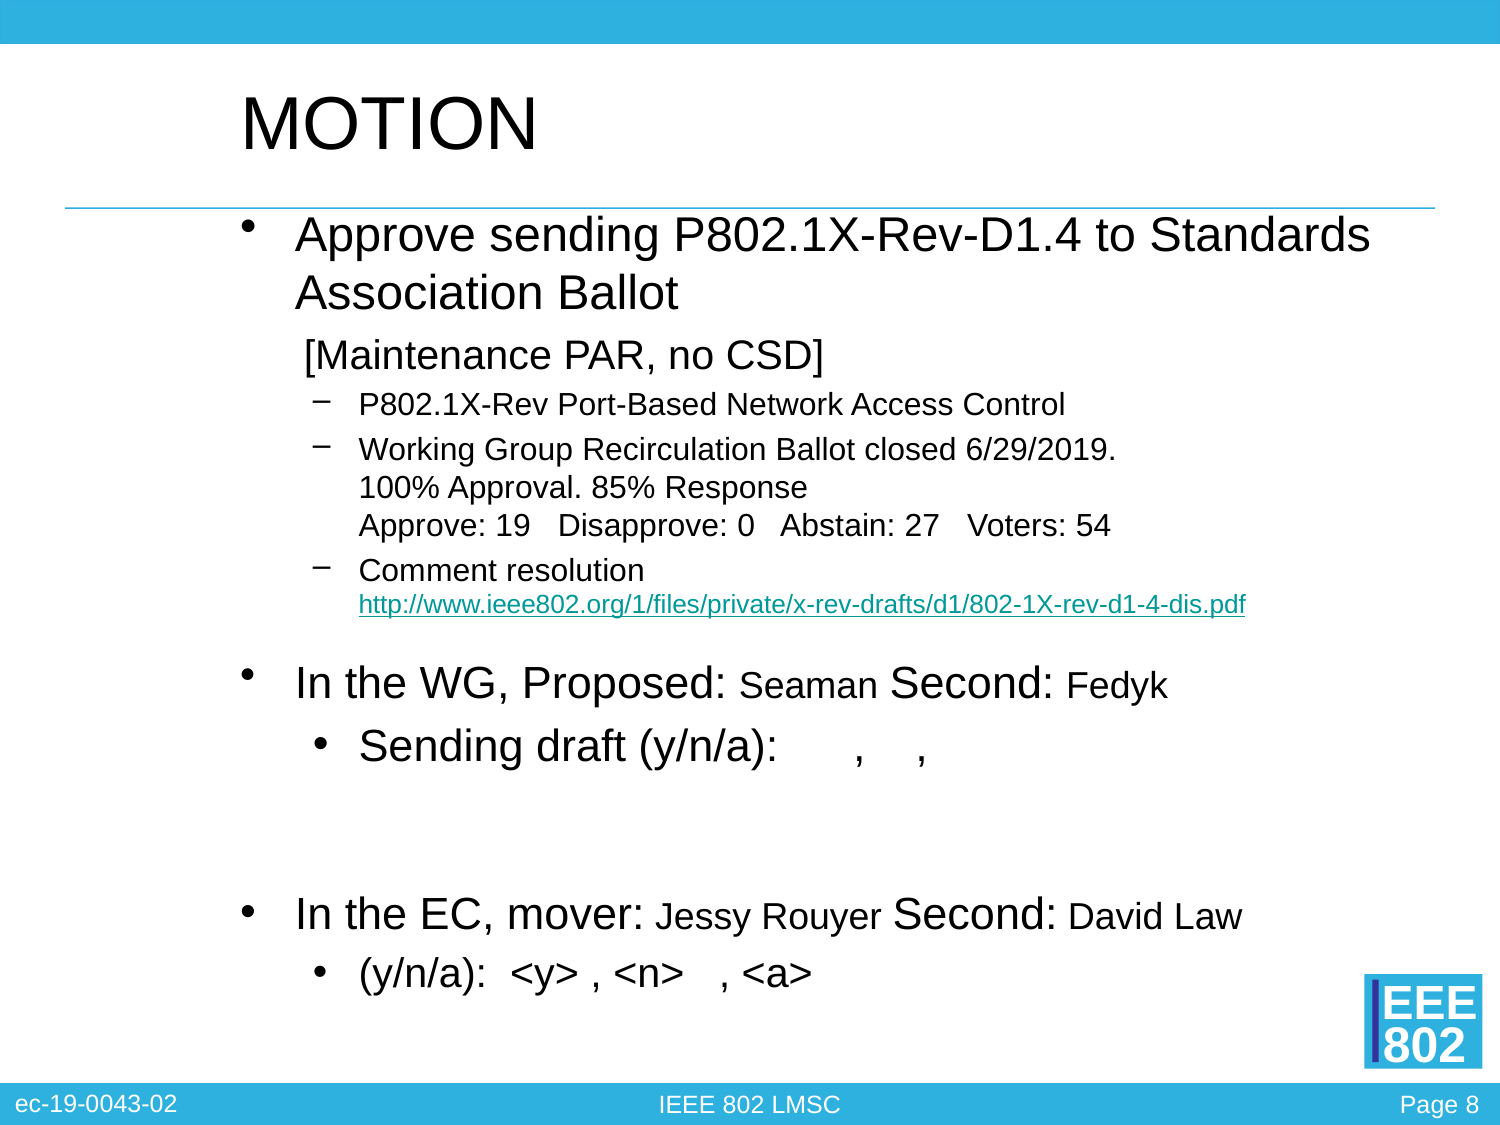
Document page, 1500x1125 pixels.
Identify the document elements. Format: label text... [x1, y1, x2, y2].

title MOTION [225, 45, 1500, 195]
list Approve sending P802.1X-Rev-D1.4 to Standards Association Ballot [Maintenance PAR, no CSD] P802.1X-Rev Port-Based Network Access Control Working Group Recirculation Ballot closed 6/29/2019. 100% Approval. 85% Response Approve: 19 Disapprove: 0 Abstain: 27 Voters: 54 Comment resolution http://www.ieee802.org/1/files/private/x-rev-drafts/d1/802-1X-rev-d1-4-dis.pdf In the WG, Proposed: Seaman Second: Fedyk Sending draft (y/n/a): , , In the EC, mover: Jessy Rouyer Second: David Law (y/n/a): <y> , <n> , <a> [225, 195, 1500, 1005]
